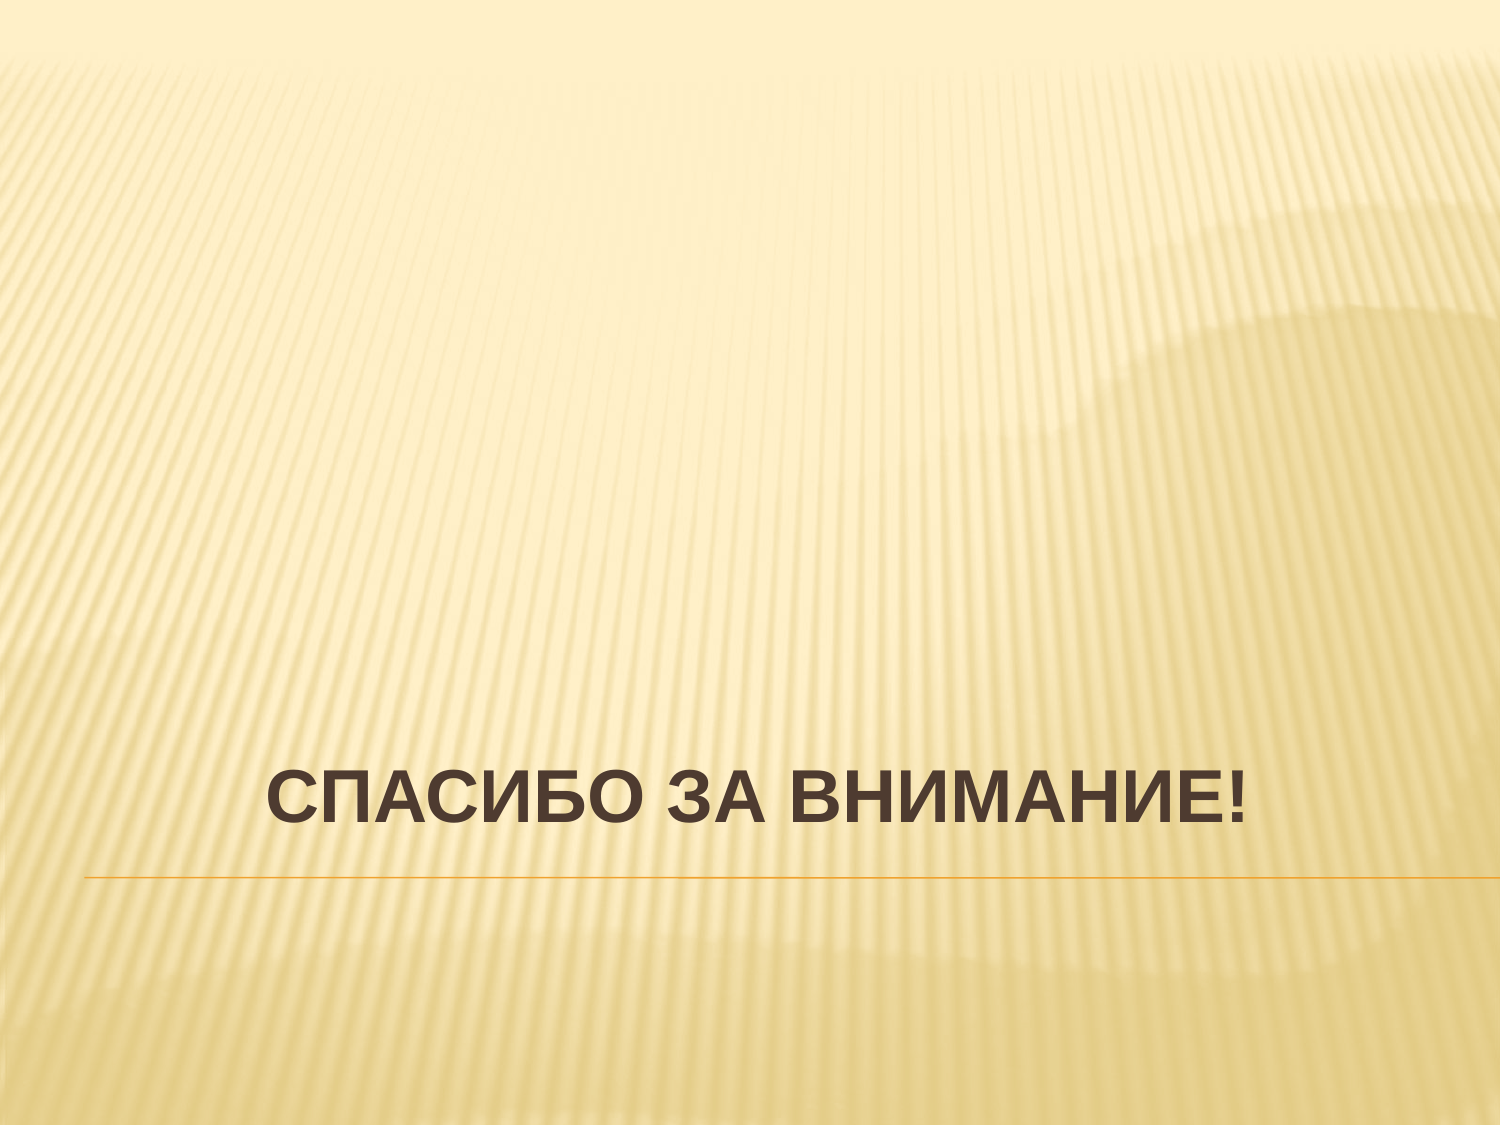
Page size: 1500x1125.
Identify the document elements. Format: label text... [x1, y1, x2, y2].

title СПАСИБО ЗА ВНИМАНИЕ! [64, 739, 1453, 941]
